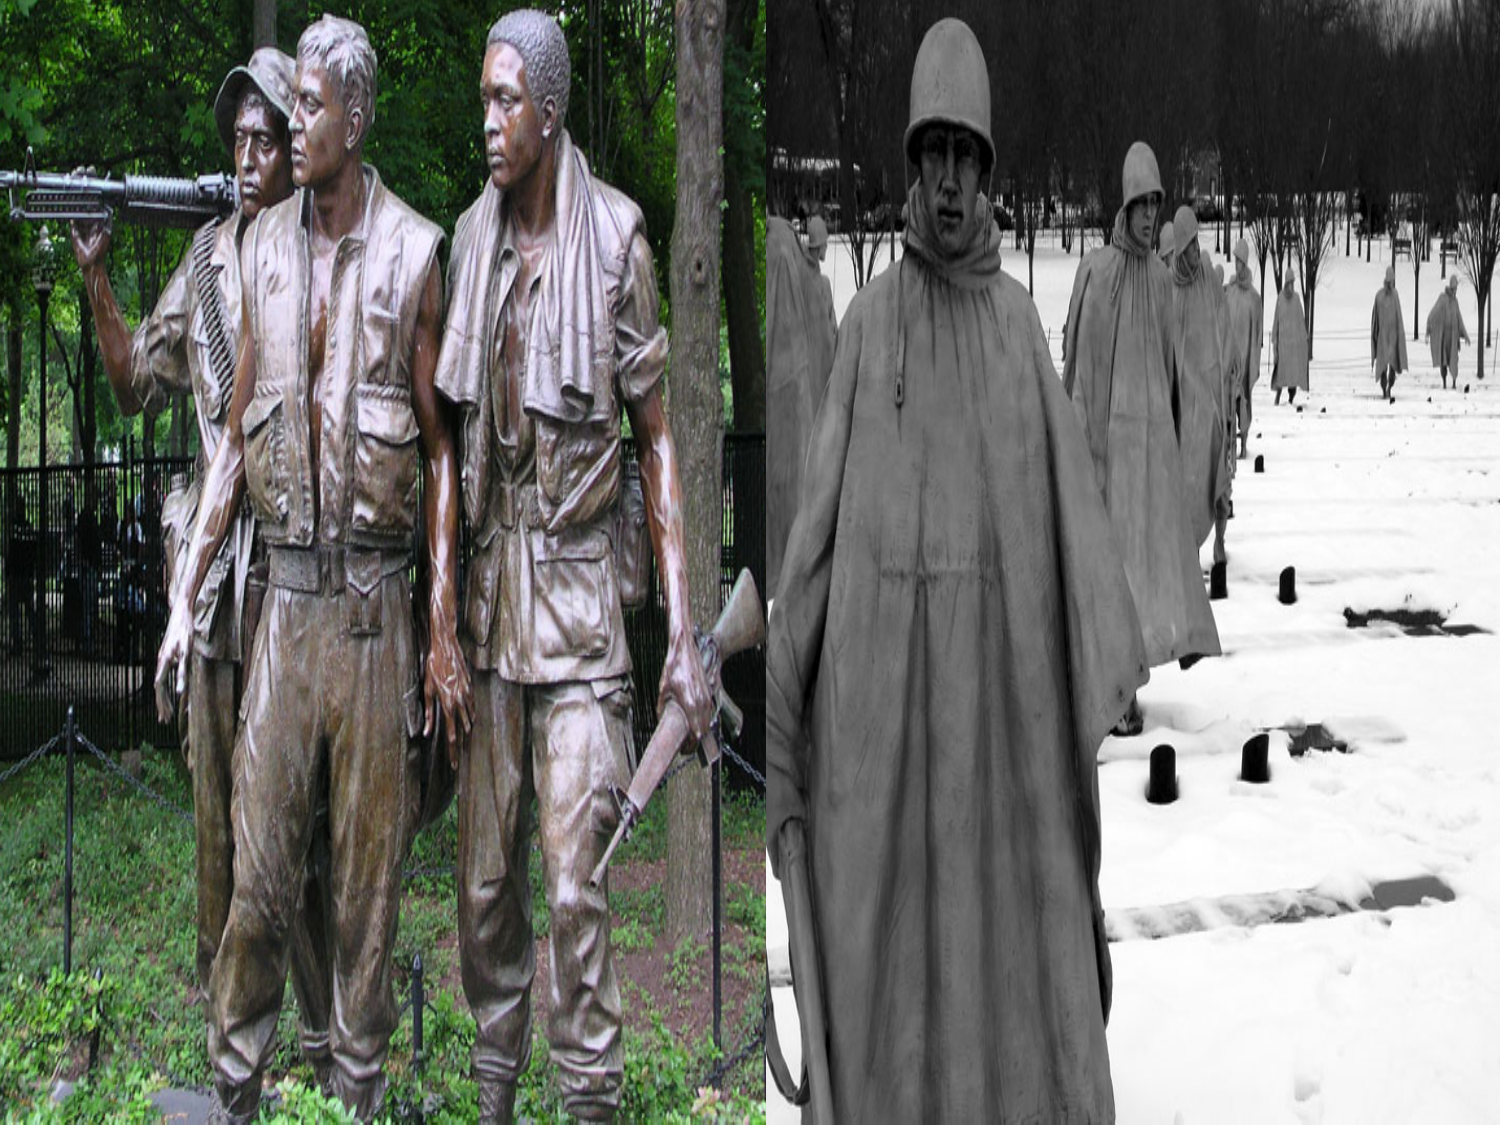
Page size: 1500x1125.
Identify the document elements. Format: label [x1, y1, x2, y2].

picture [766, 0, 1500, 1125]
list [0, 0, 764, 1125]
